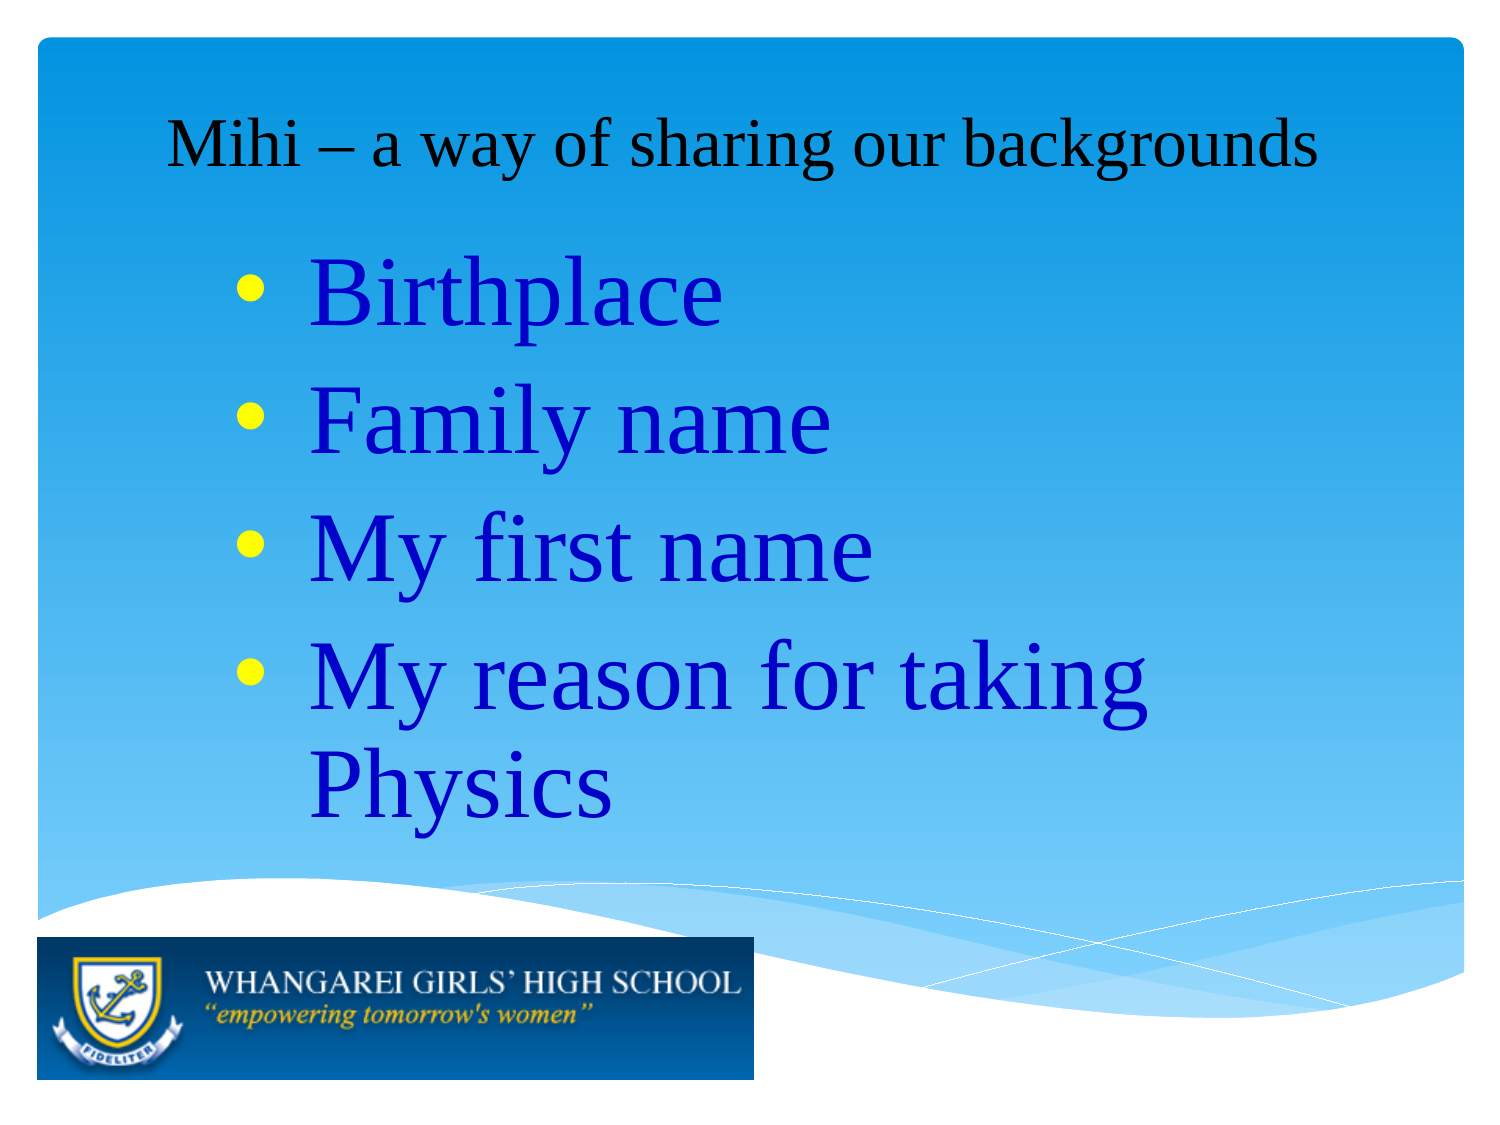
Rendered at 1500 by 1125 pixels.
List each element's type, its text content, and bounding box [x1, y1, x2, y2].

text_box Mihi – a way of sharing our backgrounds [138, 87, 1350, 188]
picture [37, 937, 754, 1080]
text_box Birthplace Family name My first name My reason for taking Physics [218, 231, 1471, 958]
